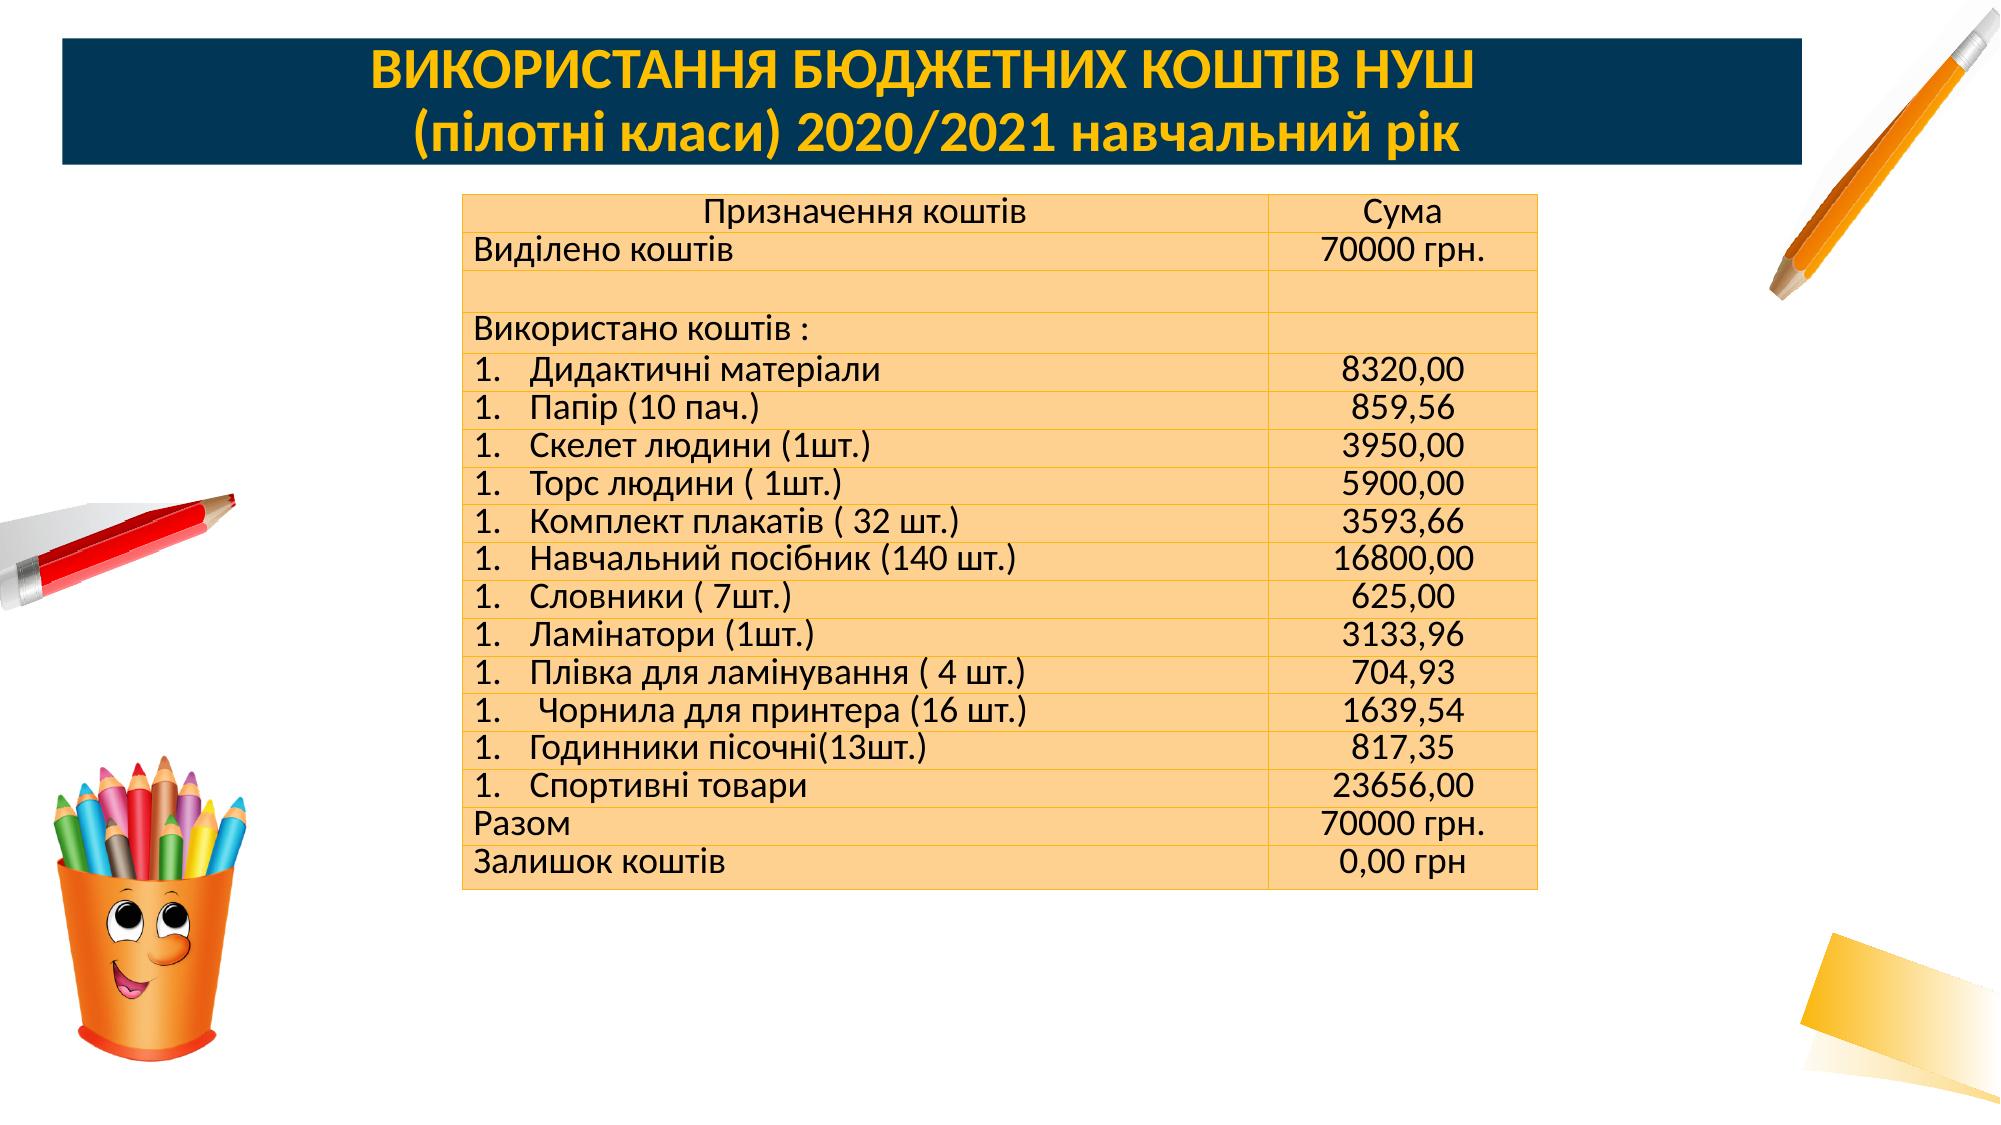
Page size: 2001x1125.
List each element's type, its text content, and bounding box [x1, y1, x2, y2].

table_cell Папір (10 пач.) [463, 392, 1268, 429]
table_cell 3593,66 [1269, 505, 1537, 542]
table_header Сума [1269, 195, 1537, 232]
table_cell 704,93 [1269, 657, 1537, 693]
table_cell Чорнила для принтера (16 шт.) [463, 694, 1268, 731]
table_cell 817,35 [1269, 732, 1537, 769]
table_cell 70000 грн. [1269, 808, 1537, 845]
table_cell Ламінатори (1шт.) [463, 619, 1268, 656]
table_cell 625,00 [1269, 581, 1537, 618]
table_cell Використано коштів : [463, 313, 1268, 353]
table_cell 16800,00 [1269, 543, 1537, 580]
picture [1755, 0, 2000, 322]
table_cell Торс людини ( 1шт.) [463, 468, 1268, 504]
text_box ВИКОРИСТАННЯ БЮДЖЕТНИХ КОШТІВ НУШ (пілотні класи) 2020/2021 навчальний рік [62, 38, 1802, 165]
table_cell 0,00 грн [1269, 846, 1537, 889]
picture [0, 493, 248, 613]
table_cell 70000 грн. [1269, 233, 1537, 270]
table_cell 5900,00 [1269, 468, 1537, 504]
table_cell 23656,00 [1269, 770, 1537, 807]
table_cell Дидактичні матеріали [463, 354, 1268, 391]
table_cell Залишок коштів [463, 846, 1268, 889]
table_cell Комплект плакатів ( 32 шт.) [463, 505, 1268, 542]
table_cell 3133,96 [1269, 619, 1537, 656]
table_cell 1639,54 [1269, 694, 1537, 731]
table_cell Виділено коштів [463, 233, 1268, 270]
table_cell [1269, 313, 1537, 353]
table_header Призначення коштів [463, 195, 1268, 232]
table_cell [1269, 271, 1537, 312]
table_cell Словники ( 7шт.) [463, 581, 1268, 618]
table_cell Скелет людини (1шт.) [463, 430, 1268, 467]
table_cell Разом [463, 808, 1268, 845]
table_cell Навчальний посібник (140 шт.) [463, 543, 1268, 580]
table_cell [463, 271, 1268, 312]
table_cell Спортивні товари [463, 770, 1268, 807]
table_cell 859,56 [1269, 392, 1537, 429]
table_cell Годинники пісочні(13шт.) [463, 732, 1268, 769]
table_cell Плівка для ламінування ( 4 шт.) [463, 657, 1268, 693]
picture [47, 754, 252, 1071]
table_cell 8320,00 [1269, 354, 1537, 391]
table_cell 3950,00 [1269, 430, 1537, 467]
